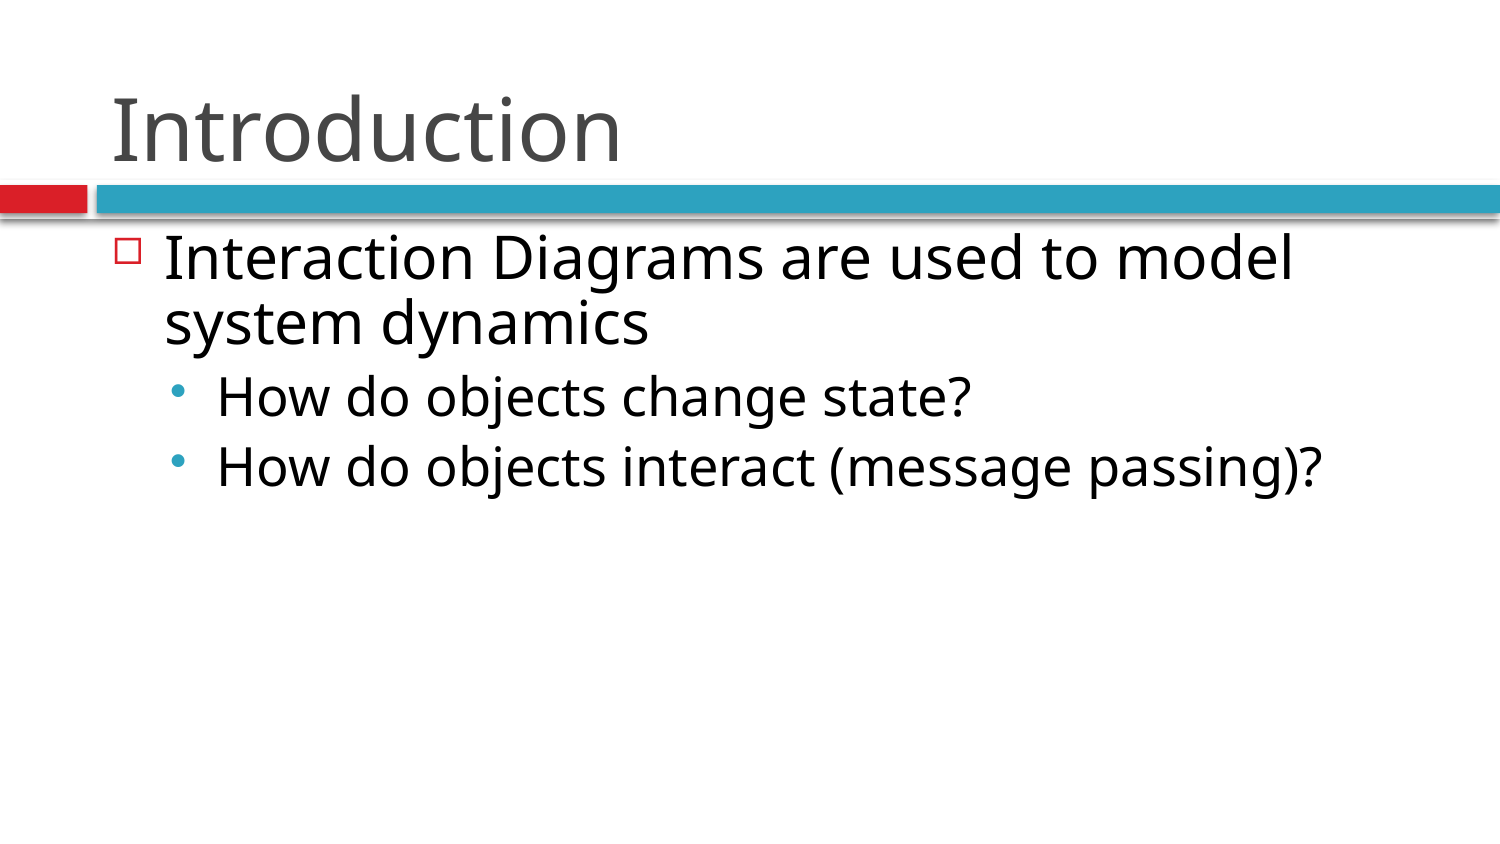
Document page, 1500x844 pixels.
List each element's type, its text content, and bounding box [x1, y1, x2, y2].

title Introduction [99, 19, 1438, 185]
list Interaction Diagrams are used to model system dynamics How do objects change state? How do objects interact (message passing)? [100, 221, 1438, 754]
